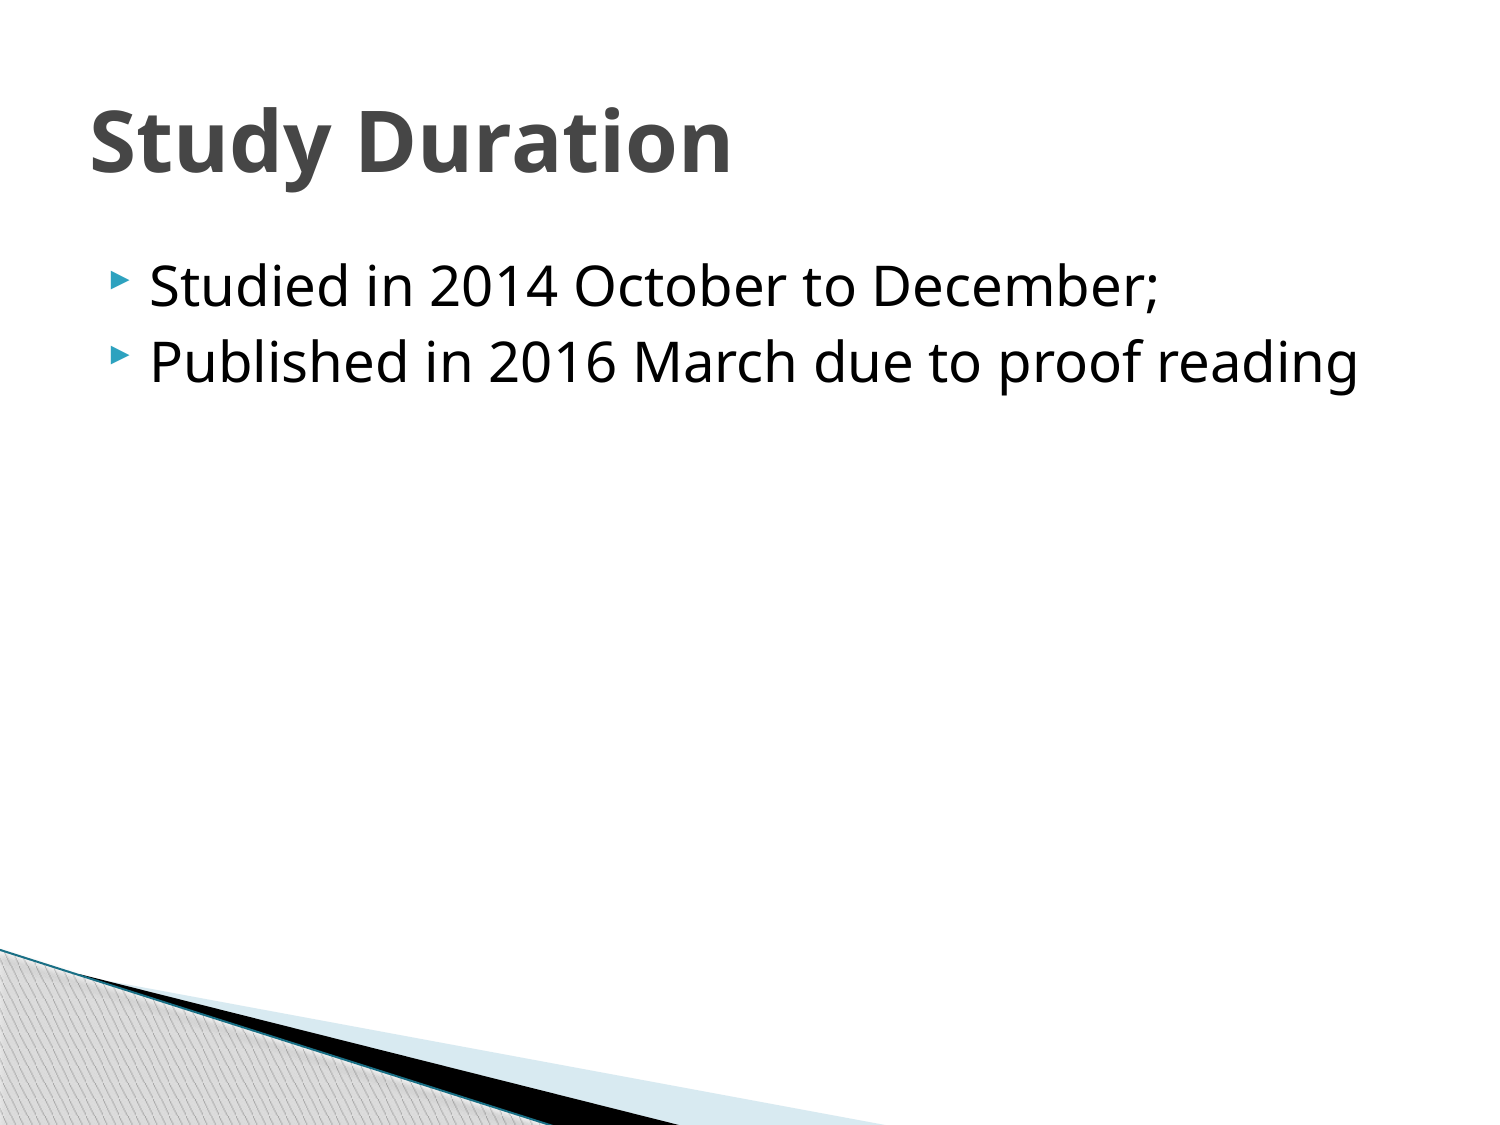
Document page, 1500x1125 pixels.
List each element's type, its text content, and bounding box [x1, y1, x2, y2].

list Studied in 2014 October to December; Published in 2016 March due to proof reading [75, 243, 1425, 488]
title Study Duration [75, 45, 1425, 233]
